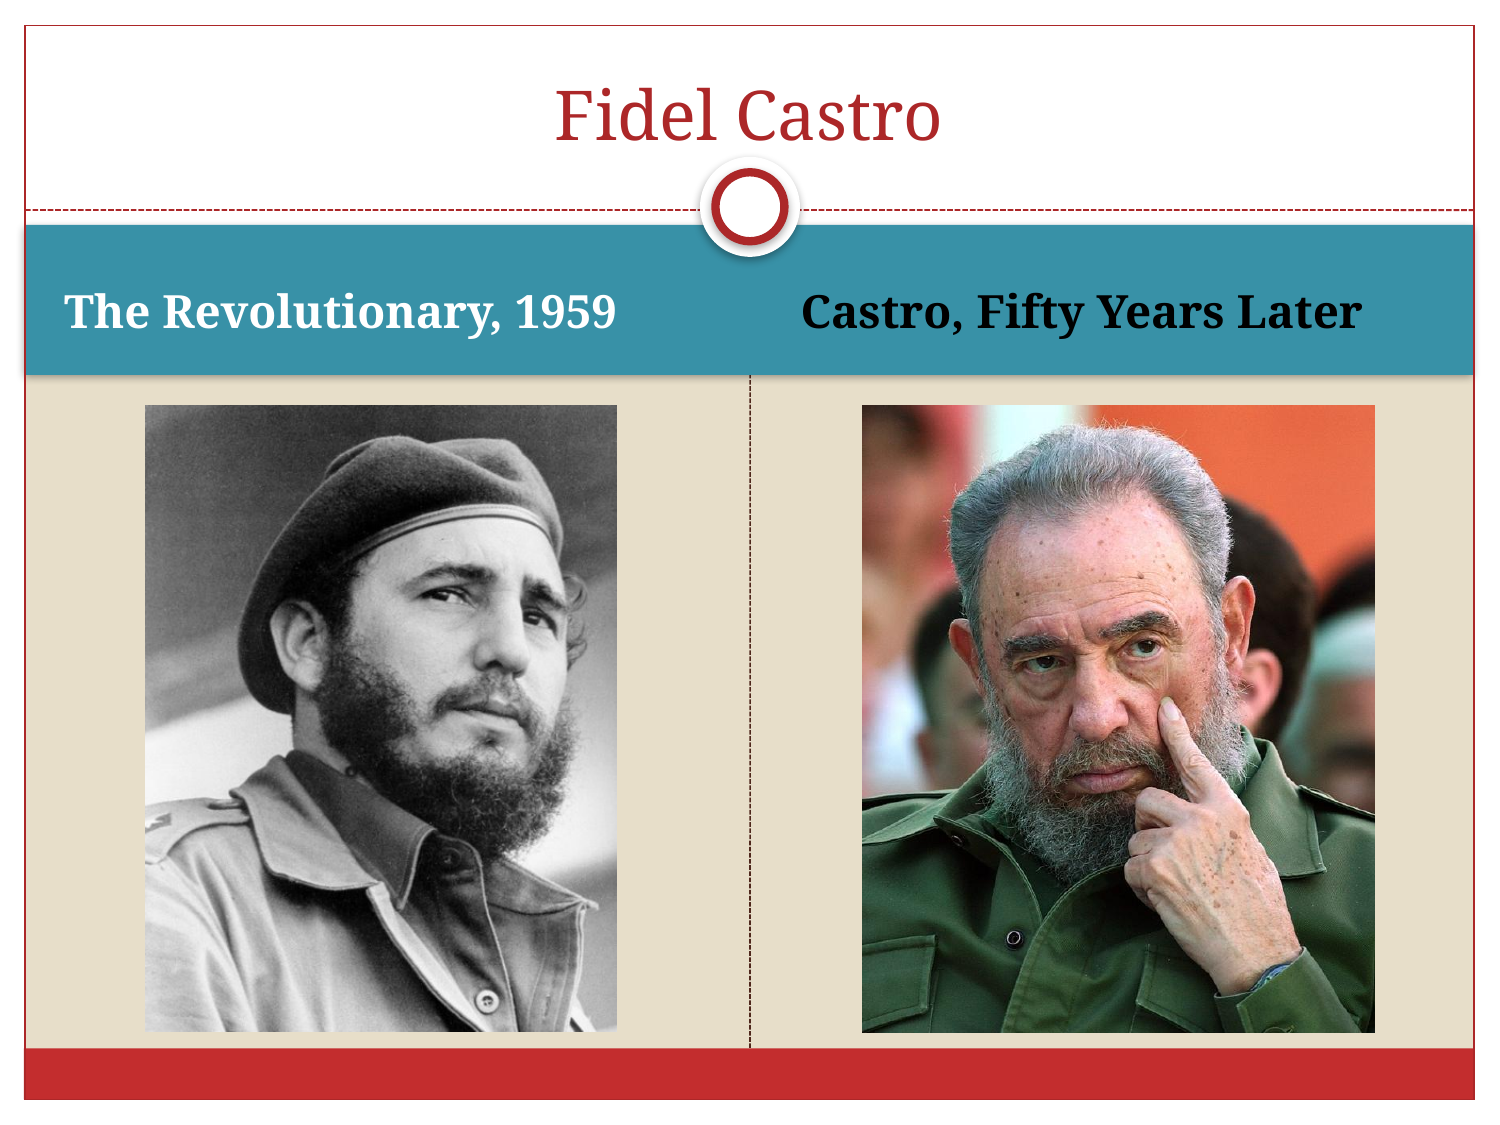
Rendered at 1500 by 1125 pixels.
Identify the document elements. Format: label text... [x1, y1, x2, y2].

list Castro, Fifty Years Later [785, 249, 1450, 371]
title Fidel Castro [49, 37, 1450, 162]
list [862, 405, 1376, 1033]
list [145, 405, 617, 1032]
list The Revolutionary, 1959 [48, 249, 714, 371]
